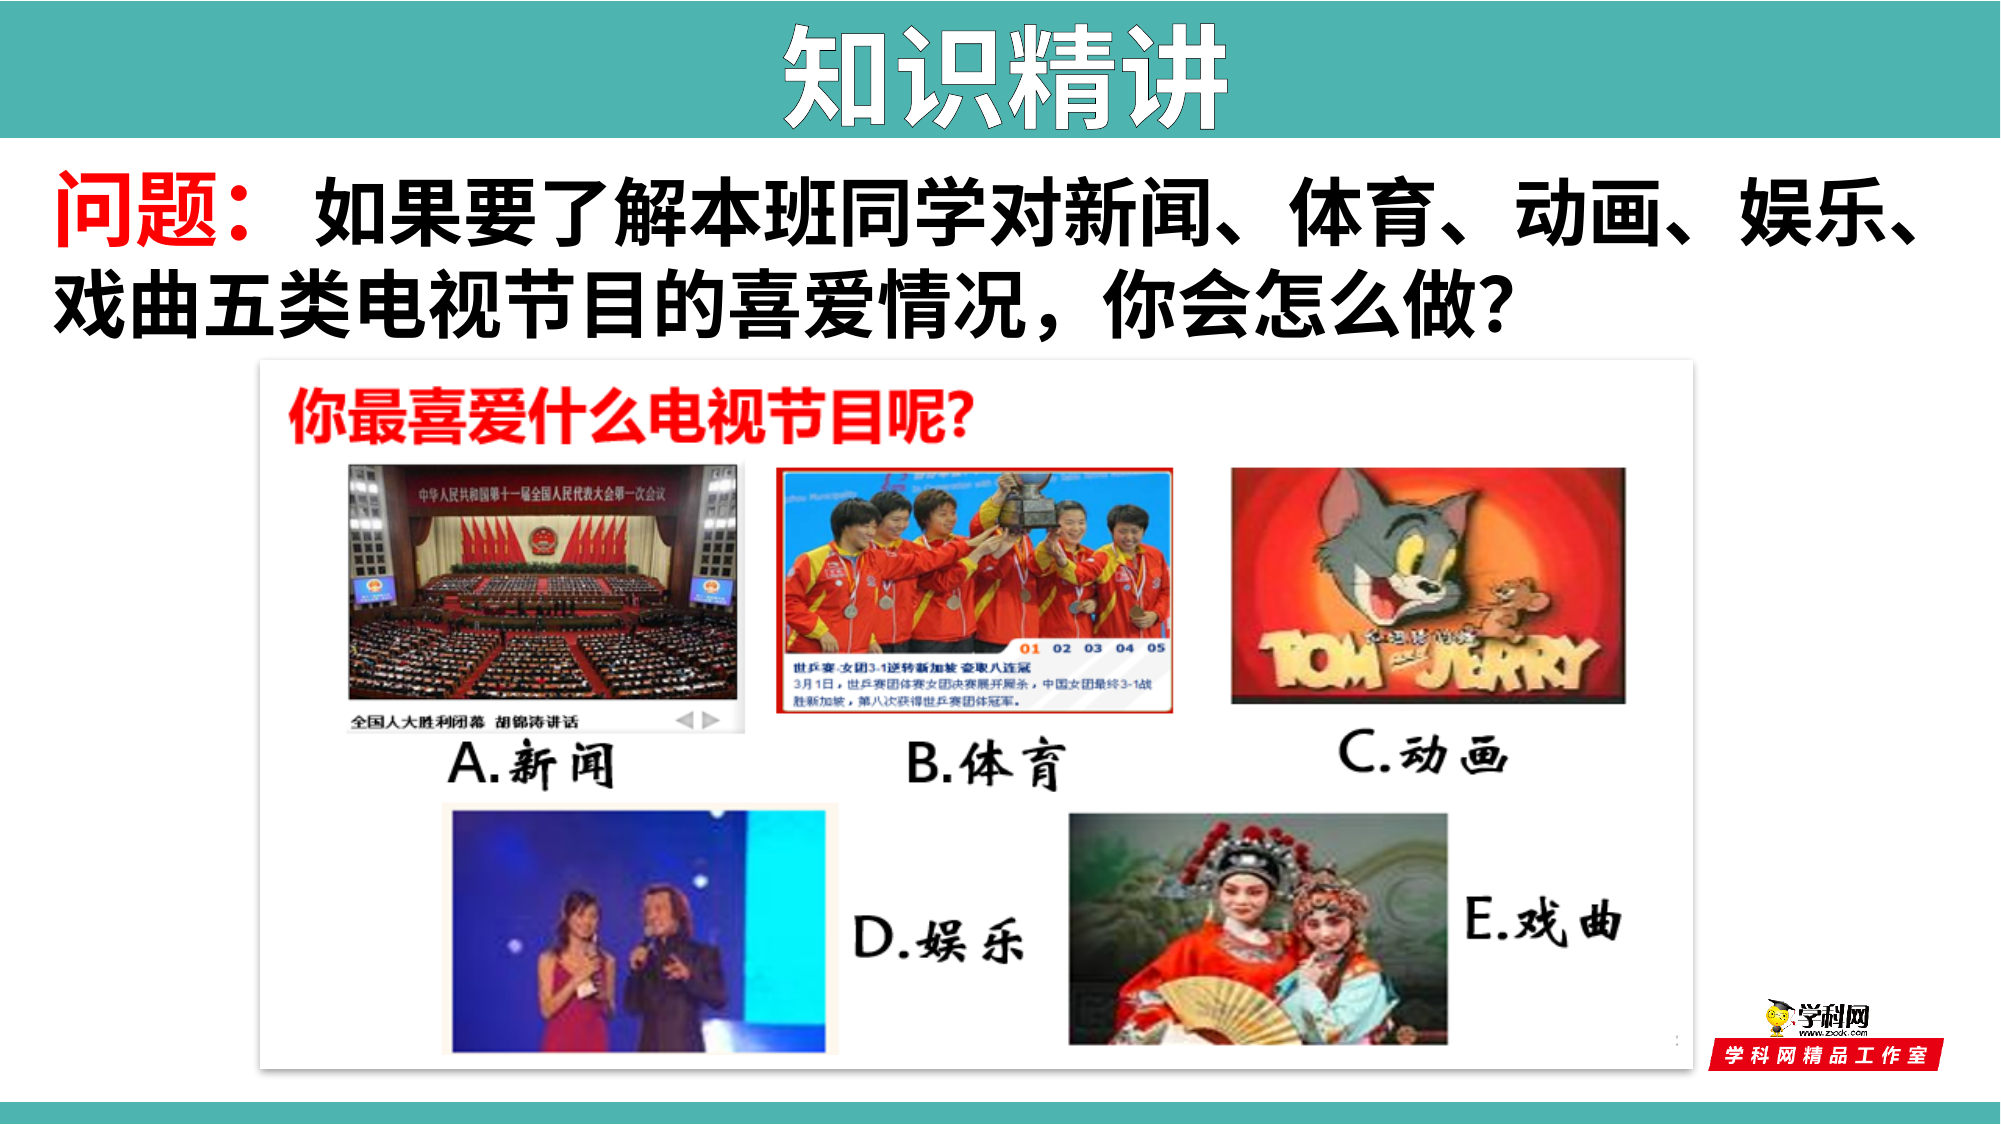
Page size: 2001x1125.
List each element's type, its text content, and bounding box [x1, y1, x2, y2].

text_box 知识精讲 [765, 0, 1247, 150]
picture [0, 1, 2001, 1124]
text_box 问题： 如果要了解本班同学对新闻、体育、动画、娱乐、戏曲五类电视节目的喜爱情况，你会怎么做？ [37, 149, 2000, 355]
